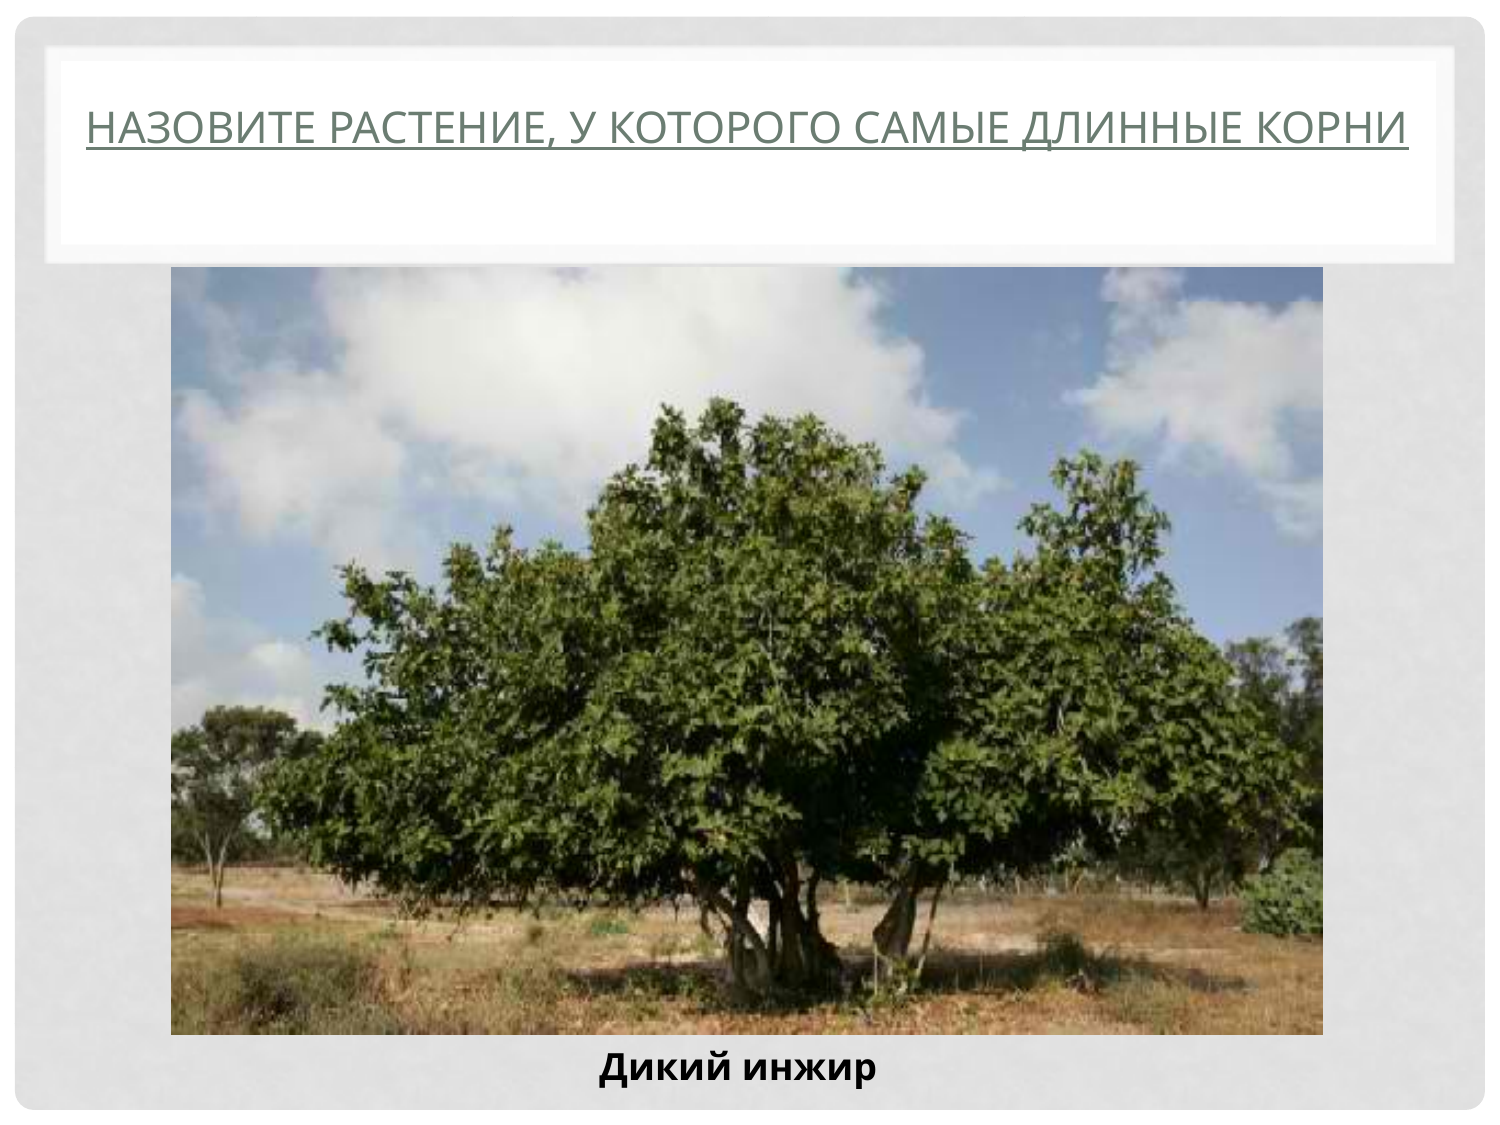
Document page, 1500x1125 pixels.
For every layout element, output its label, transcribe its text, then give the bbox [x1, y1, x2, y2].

title Назовите растение, у которого самые длинные корни [69, 66, 1425, 238]
text_box Дикий инжир [584, 1036, 1140, 1096]
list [170, 266, 1324, 1036]
